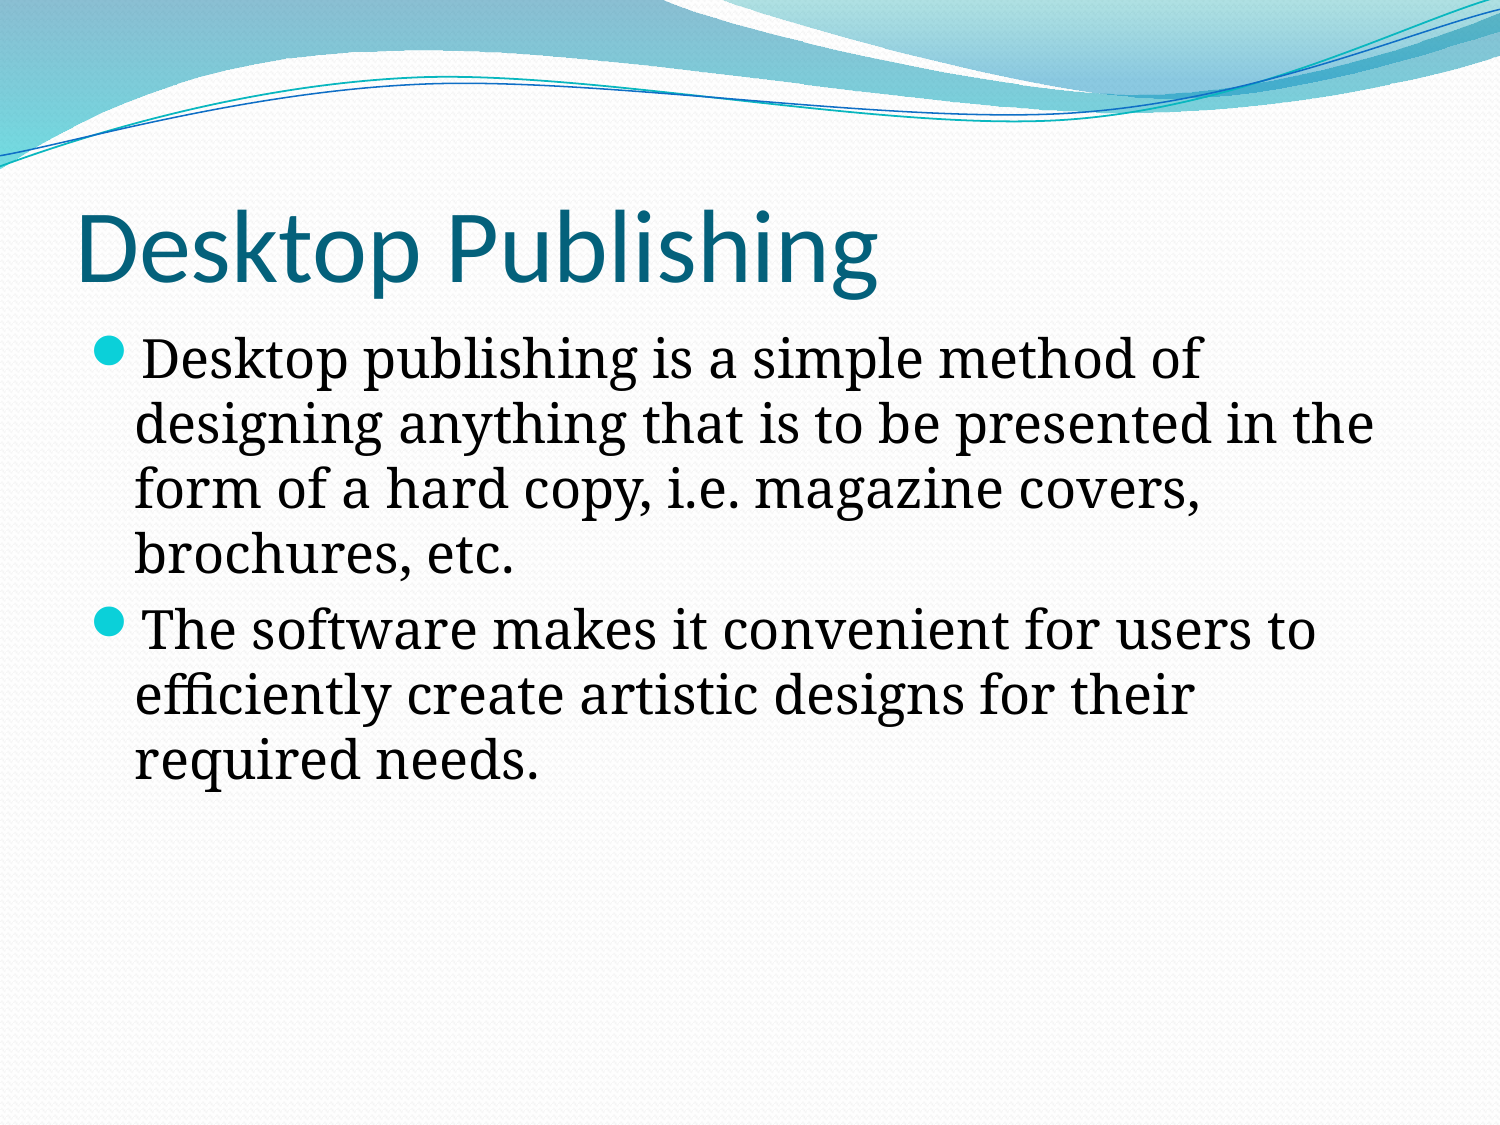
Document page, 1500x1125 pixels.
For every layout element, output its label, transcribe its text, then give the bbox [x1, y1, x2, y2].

title Desktop Publishing [75, 115, 1425, 303]
list Desktop publishing is a simple method of designing anything that is to be presented in the form of a hard copy, i.e. magazine covers, brochures, etc. The software makes it convenient for users to efficiently create artistic designs for their required needs. [75, 317, 1425, 1038]
